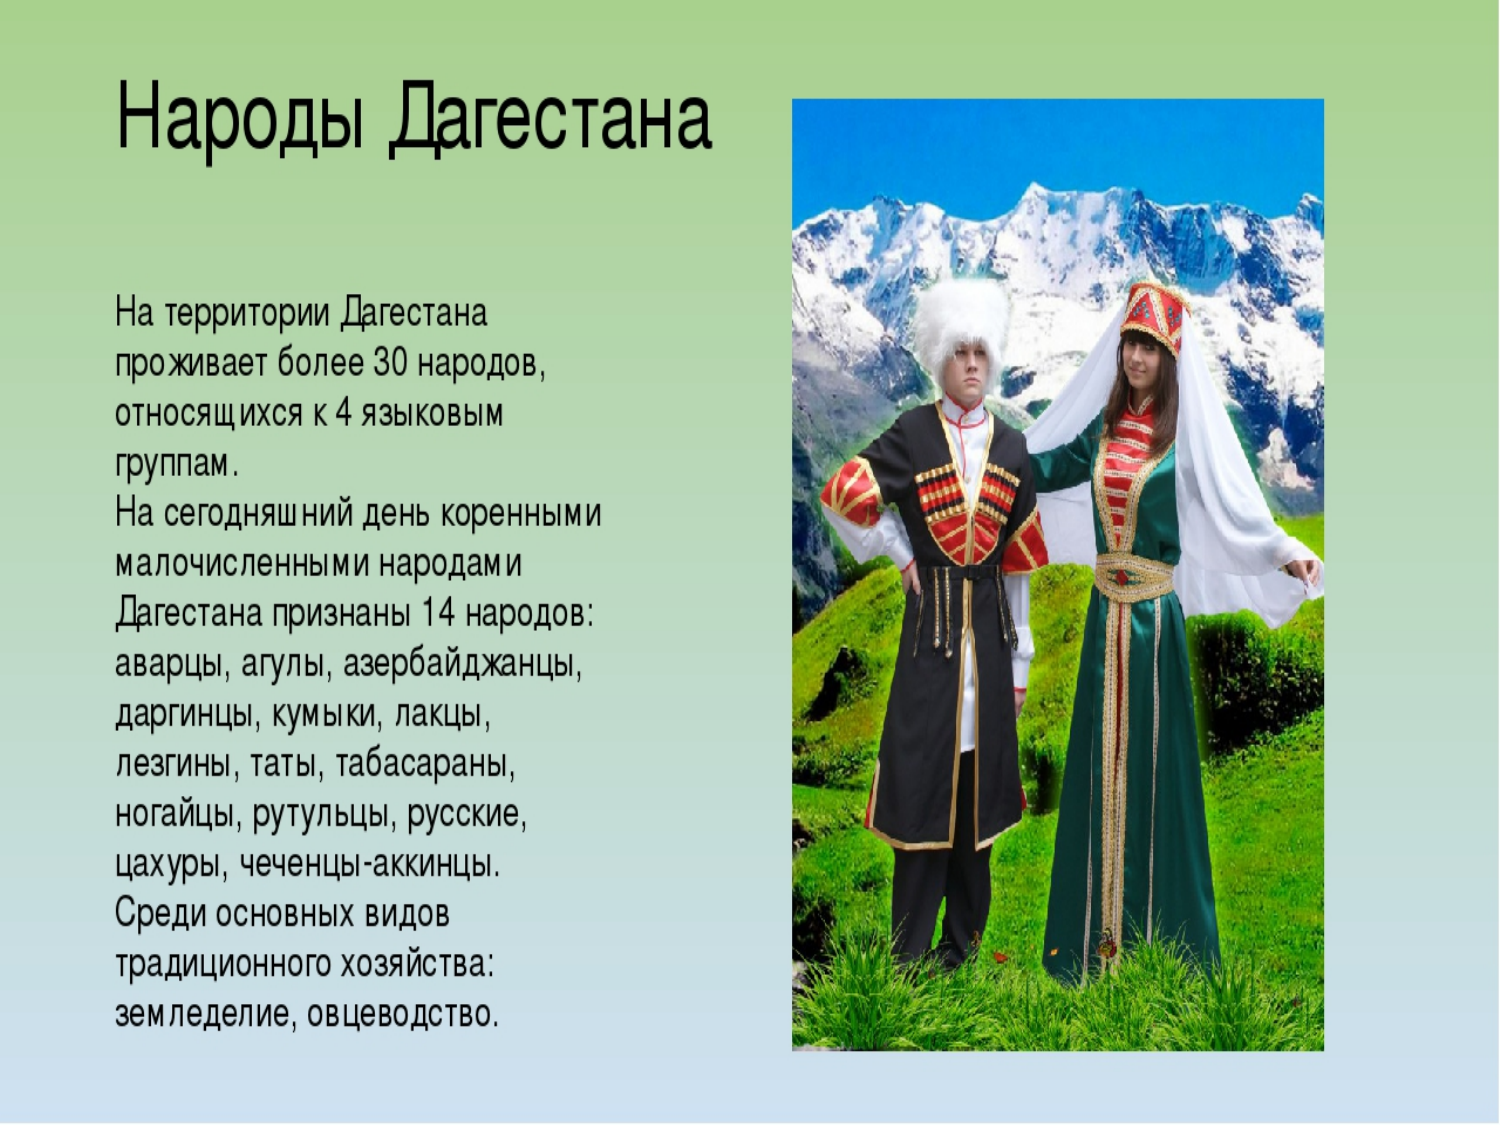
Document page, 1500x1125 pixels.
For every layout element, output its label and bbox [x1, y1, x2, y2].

list [0, 0, 1500, 1125]
